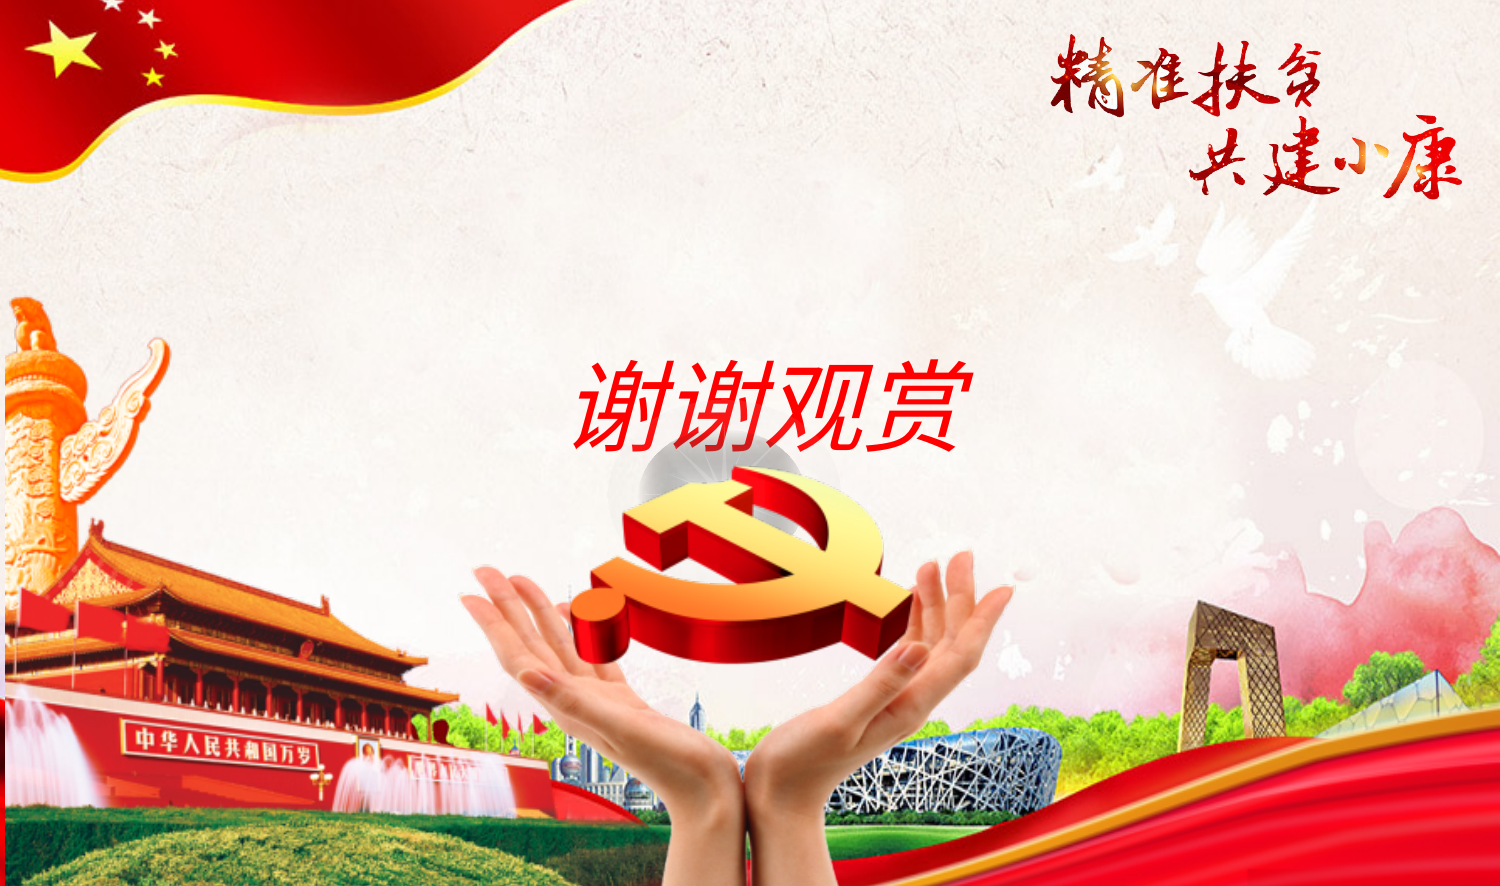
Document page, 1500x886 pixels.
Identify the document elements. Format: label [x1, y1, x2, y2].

text_box [607, 398, 841, 428]
picture [0, 0, 1500, 886]
